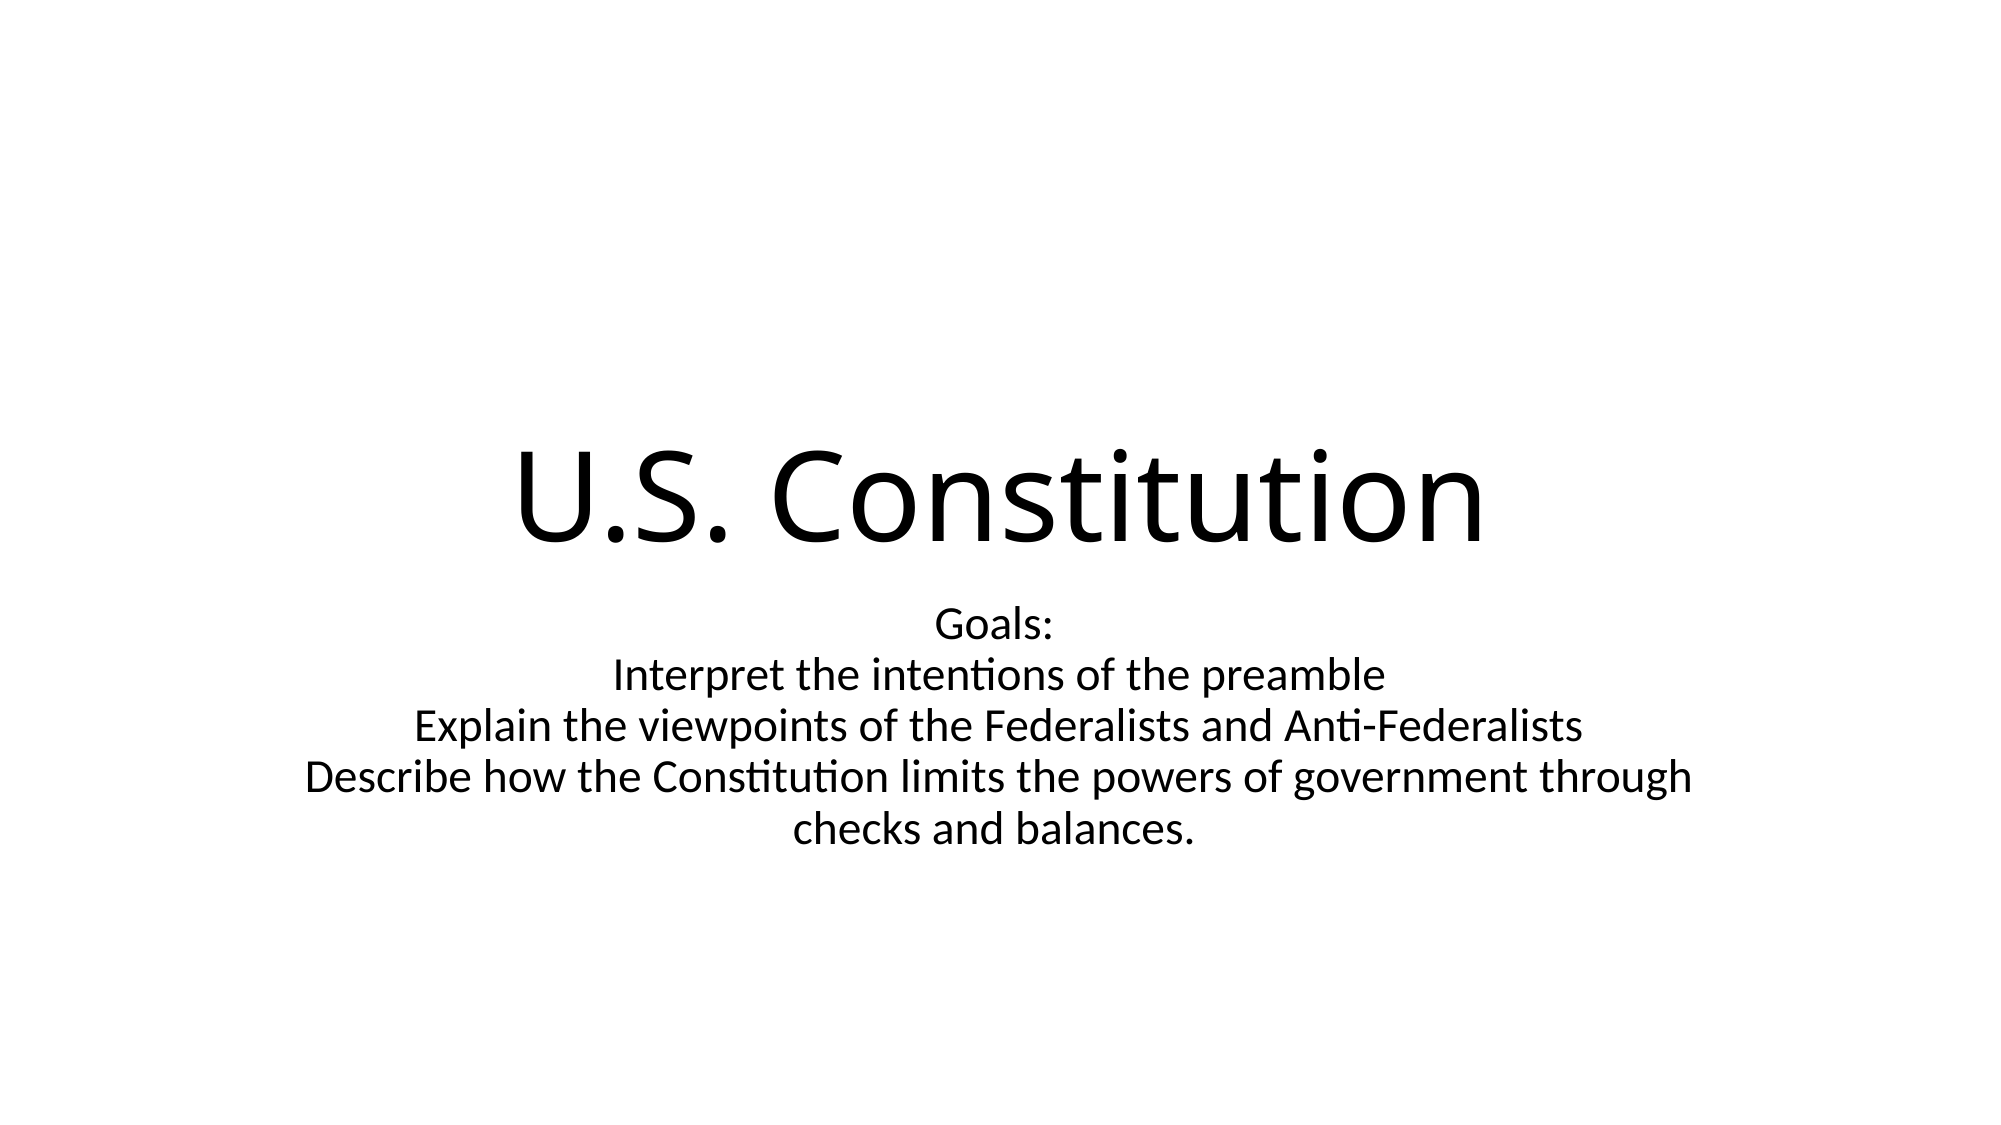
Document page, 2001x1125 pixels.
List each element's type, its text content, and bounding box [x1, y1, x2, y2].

subtitle Goals: Interpret the intentions of the preamble Explain the viewpoints of the Federalists and Anti-Federalists Describe how the Constitution limits the powers of government through checks and balances. [249, 590, 1750, 863]
title U.S. Constitution [249, 184, 1750, 576]
